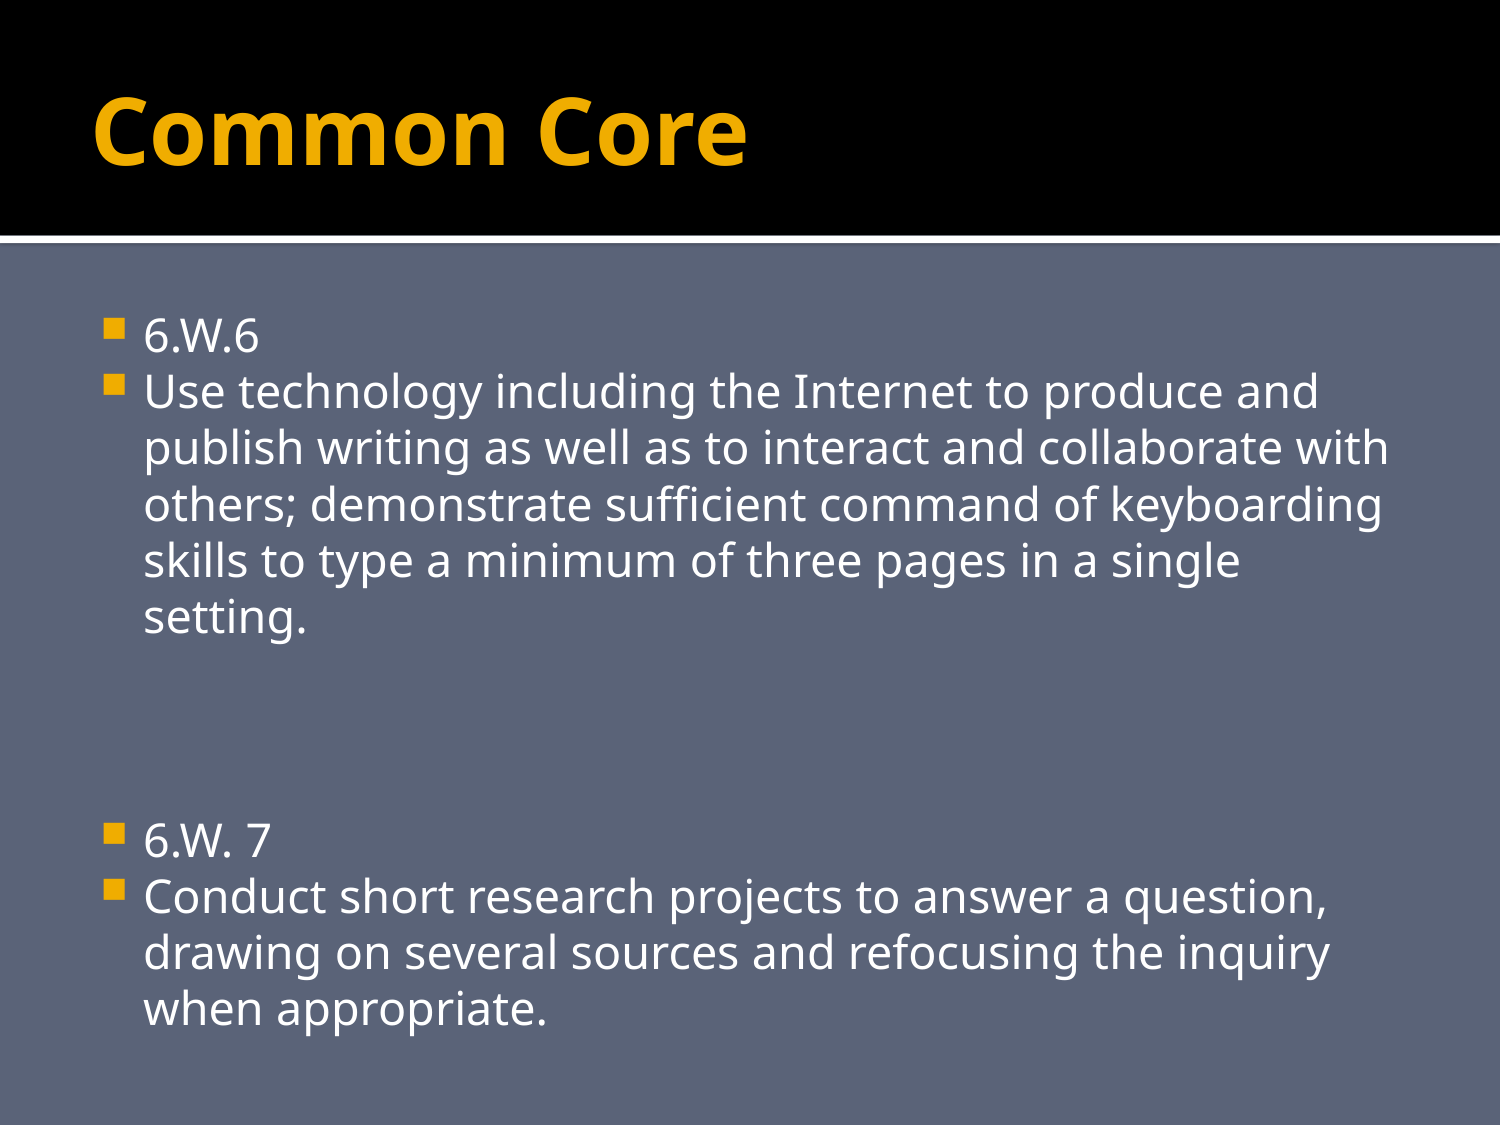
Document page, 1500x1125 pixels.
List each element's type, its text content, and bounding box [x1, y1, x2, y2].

title Common Core [75, 25, 1425, 231]
list 6.W.6 Use technology including the Internet to produce and publish writing as well as to interact and collaborate with others; demonstrate sufficient command of keyboarding skills to type a minimum of three pages in a single setting. 6.W. 7 Conduct short research projects to answer a question, drawing on several sources and refocusing the inquiry when appropriate. [75, 291, 1425, 1050]
